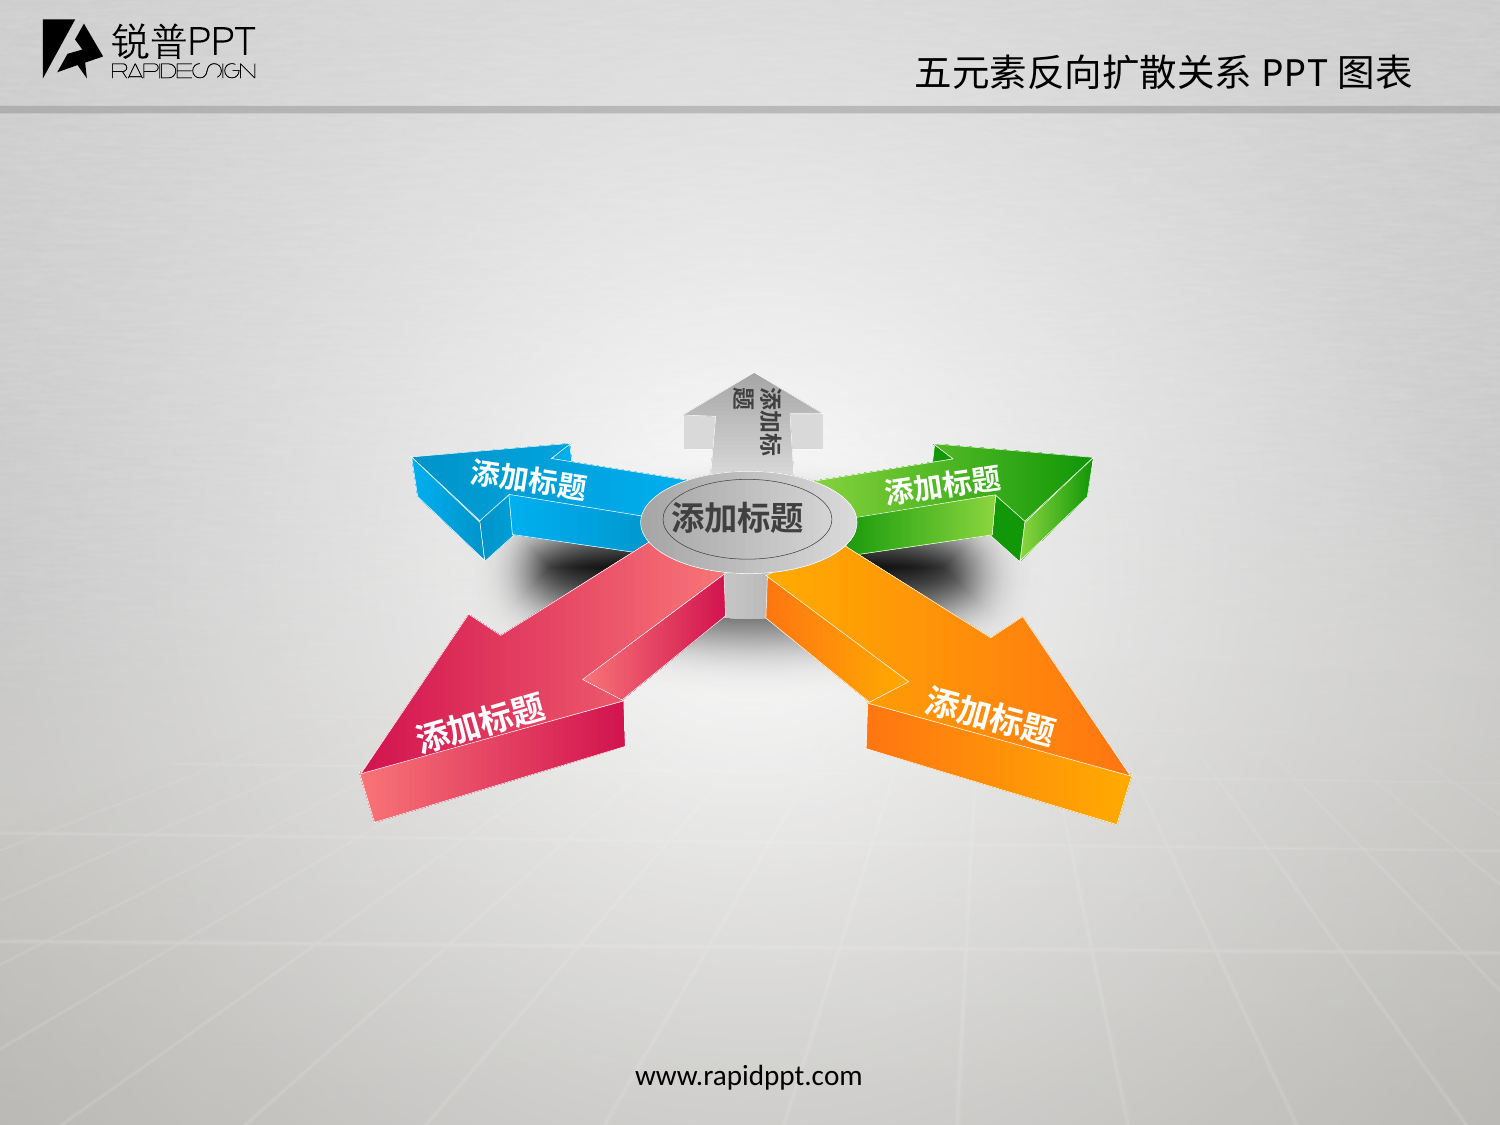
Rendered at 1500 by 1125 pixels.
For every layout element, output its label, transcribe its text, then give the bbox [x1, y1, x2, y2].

text_box 五元素反向扩散关系PPT图表 [900, 41, 1428, 102]
text_box www.rapidppt.com [620, 1048, 878, 1099]
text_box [359, 372, 1133, 825]
